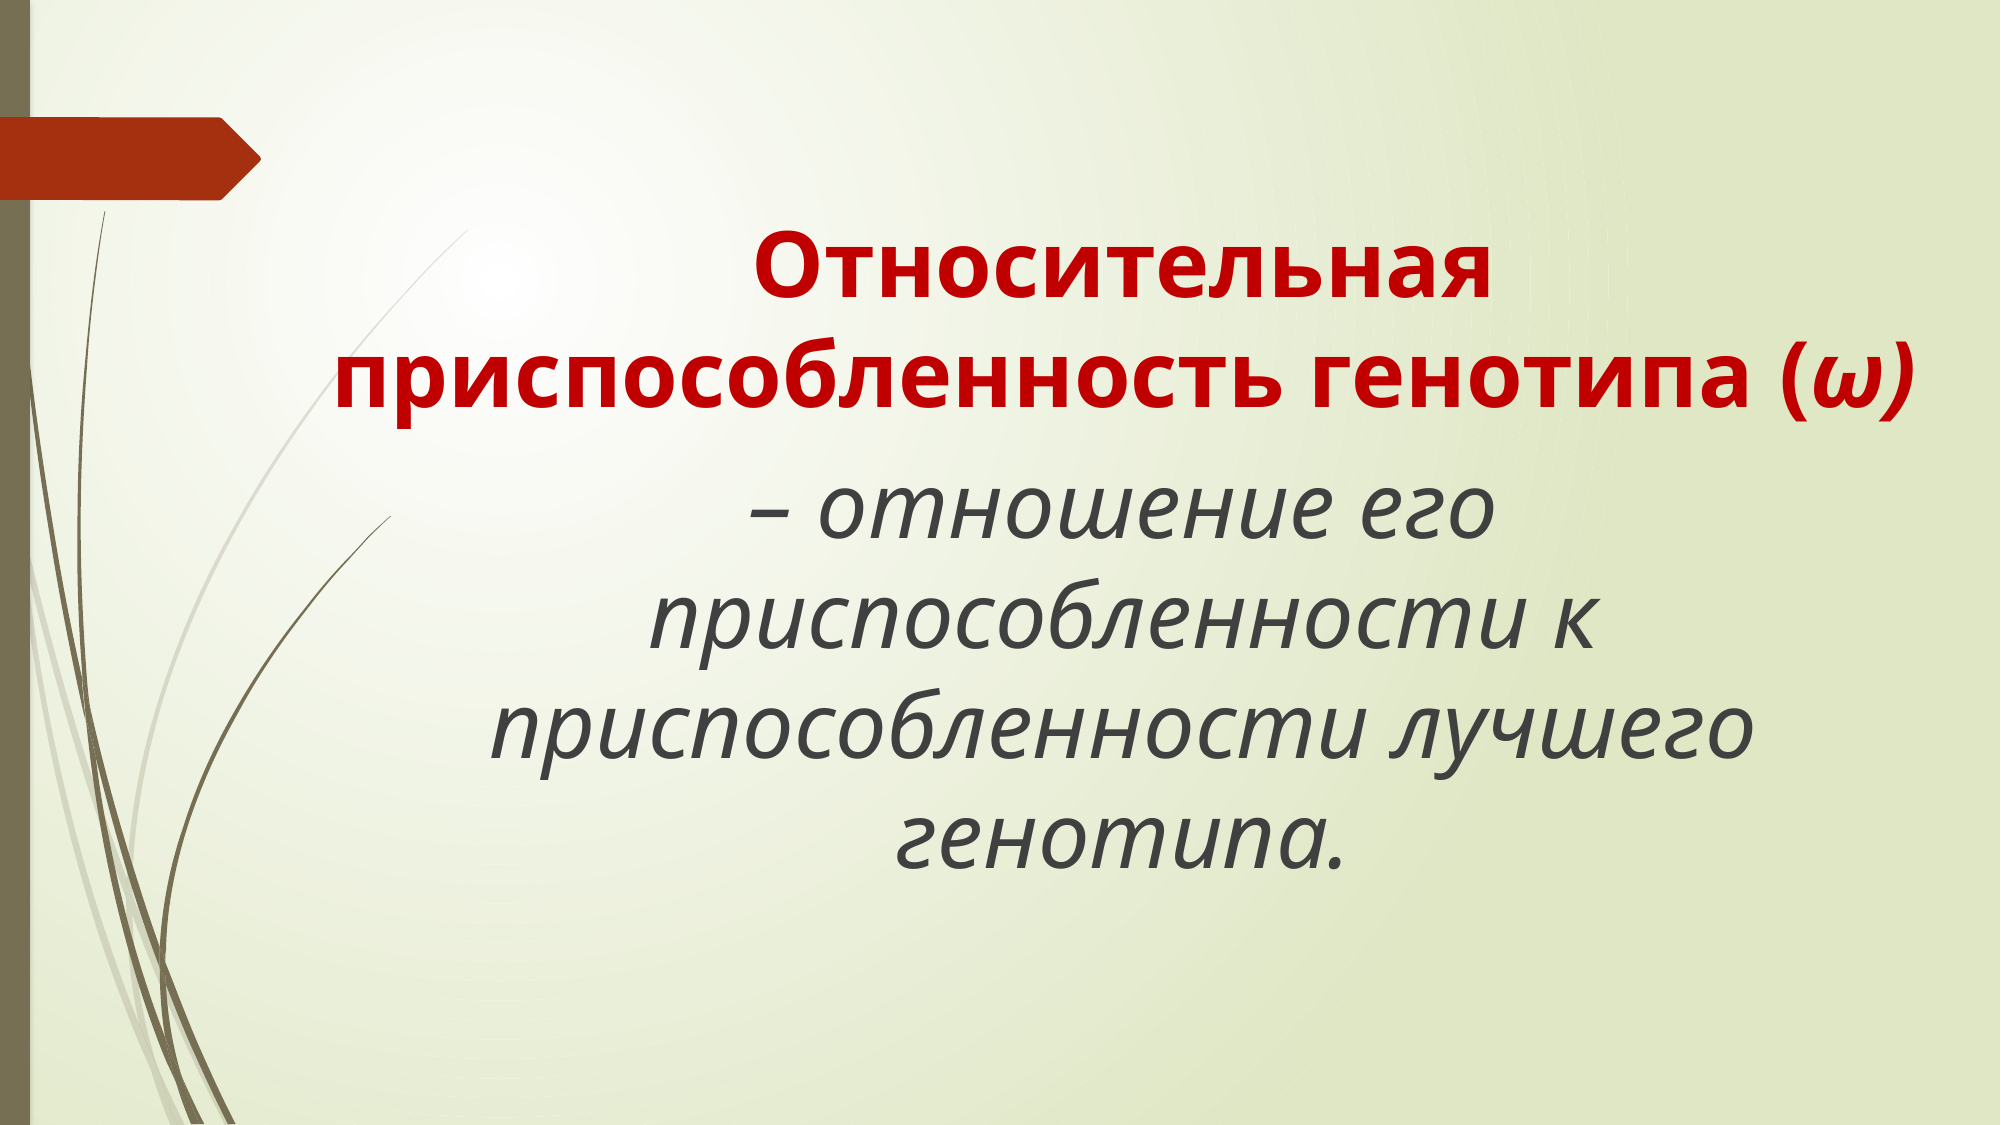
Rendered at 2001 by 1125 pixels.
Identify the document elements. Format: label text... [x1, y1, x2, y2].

list Относительная приспособленность генотипа (ω) – отношение его приспособленности к приспособленности лучшего генотипа. [314, 198, 1933, 927]
